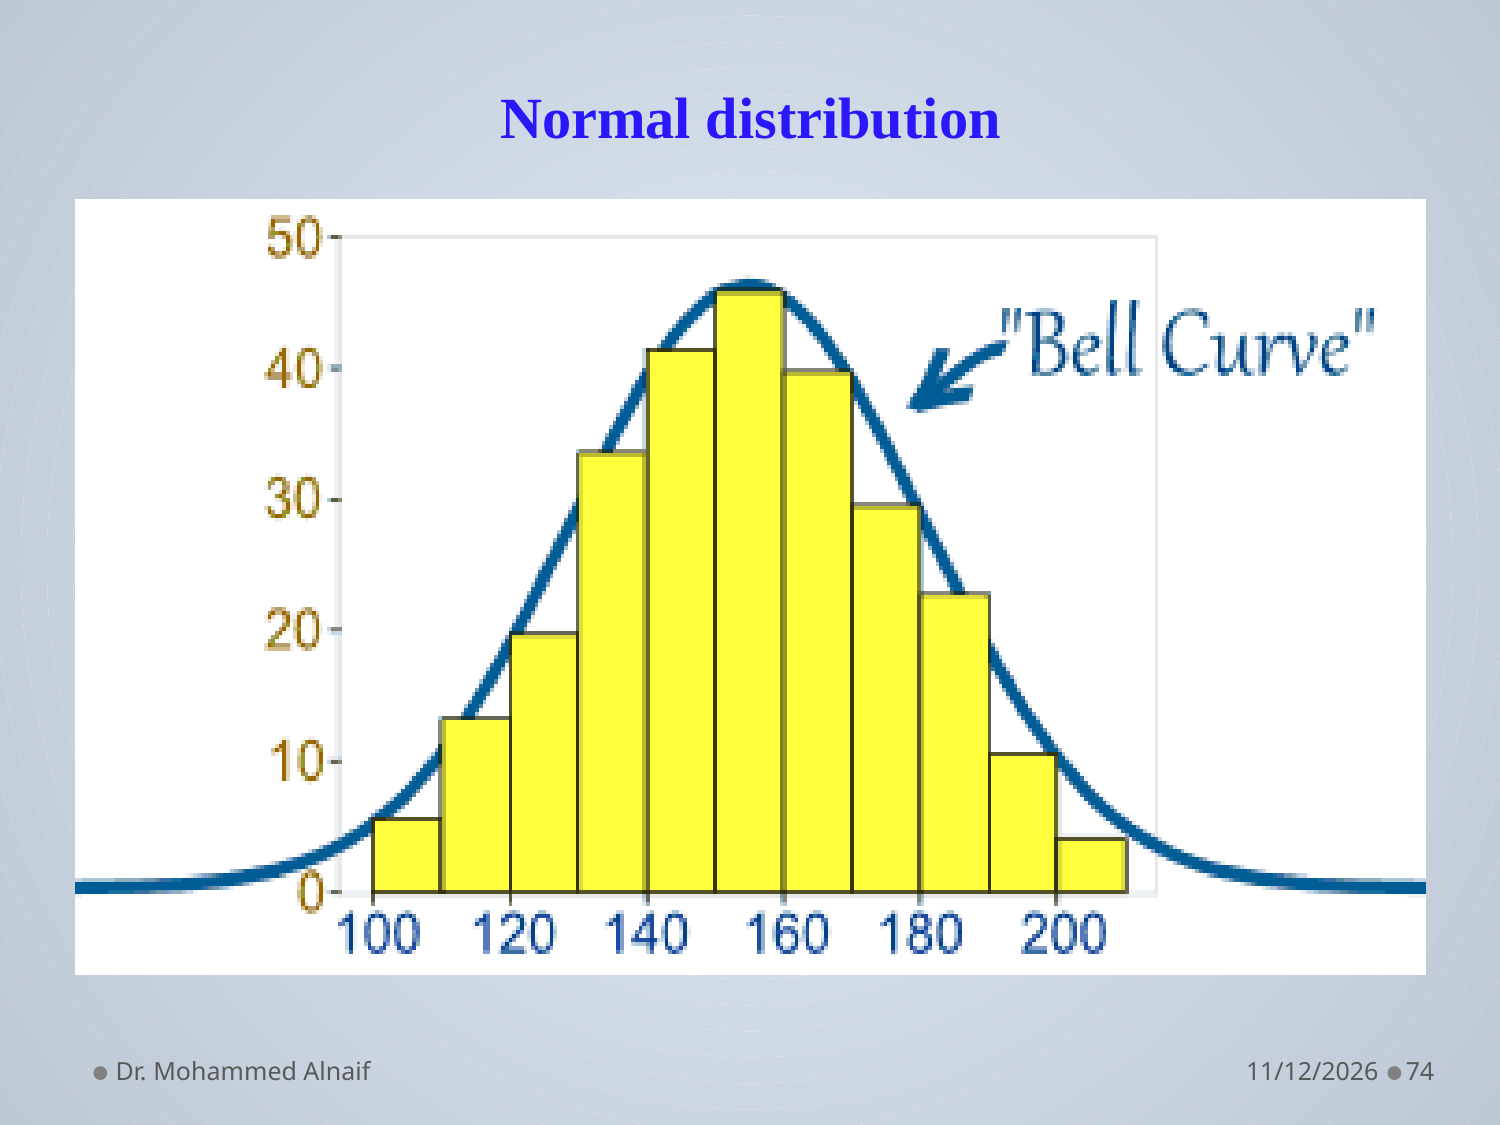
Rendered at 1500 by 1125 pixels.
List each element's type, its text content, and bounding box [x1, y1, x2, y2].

text_box Normal distribution [444, 72, 1057, 158]
footer Dr. Mohammed Alnaif [108, 1042, 576, 1103]
picture [75, 199, 1426, 976]
slide_number 74 [1401, 1042, 1494, 1103]
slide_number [1043, 1042, 1386, 1103]
